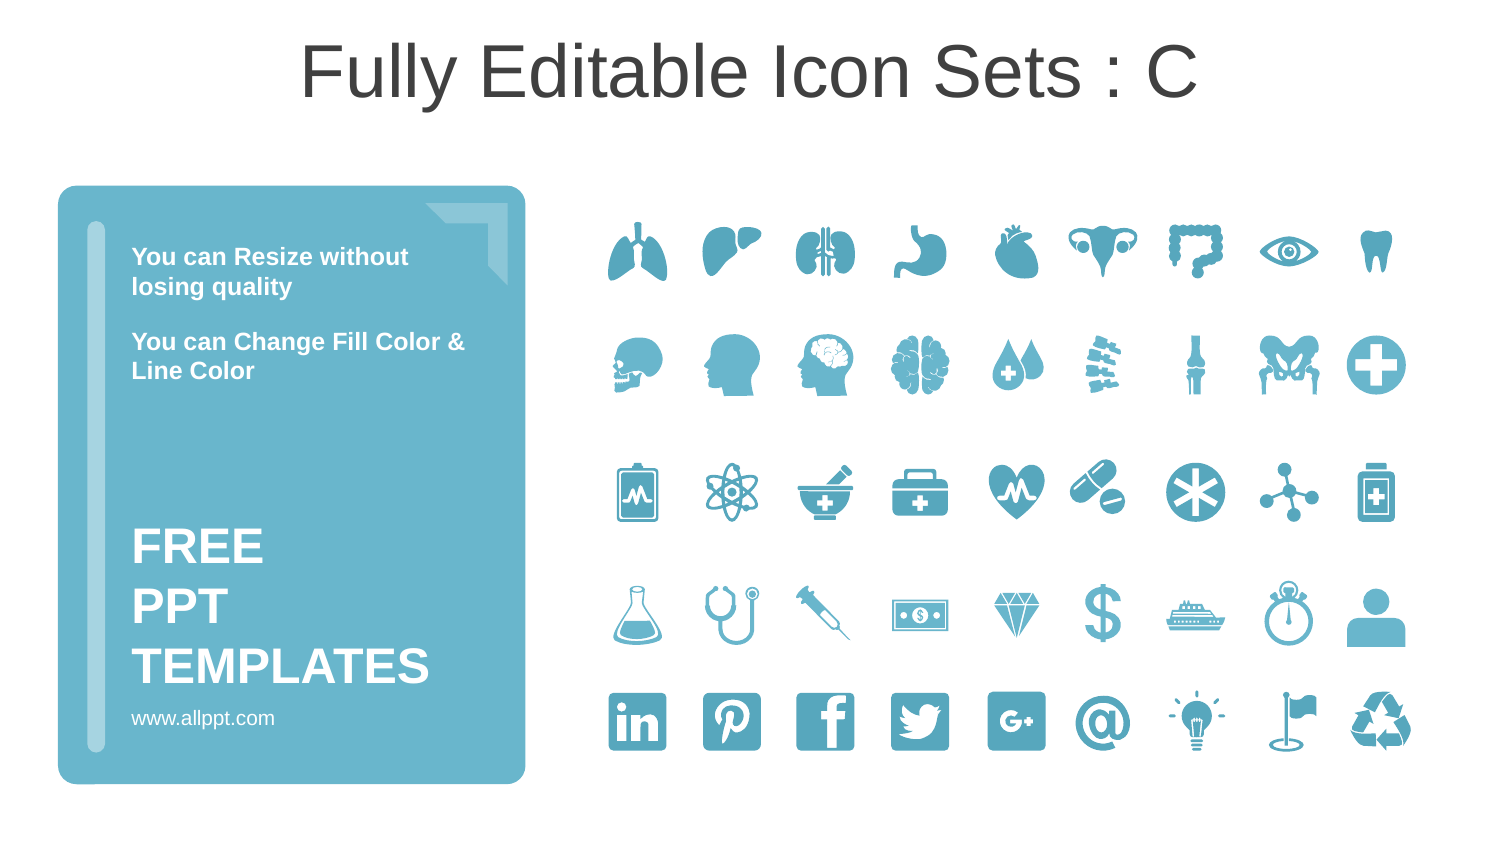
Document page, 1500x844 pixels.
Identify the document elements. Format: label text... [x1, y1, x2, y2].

text_box [1256, 333, 1322, 397]
text_box www.allppt.com [116, 701, 483, 737]
text_box [1215, 712, 1228, 720]
text_box [1166, 688, 1221, 753]
text_box [1184, 333, 1208, 397]
list Fully Editable Icon Sets : C [0, 20, 1500, 115]
text_box [703, 460, 761, 524]
text_box [1344, 333, 1408, 397]
text_box You can Change Fill Color & Line Color [116, 317, 483, 393]
text_box [1066, 223, 1140, 280]
text_box [606, 690, 669, 753]
text_box [889, 690, 952, 753]
text_box [1262, 578, 1316, 648]
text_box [703, 333, 761, 397]
text_box [793, 224, 857, 279]
text_box [1266, 689, 1319, 754]
text_box [614, 460, 661, 524]
text_box [611, 583, 665, 647]
text_box [1164, 460, 1228, 524]
text_box [888, 333, 952, 397]
text_box [986, 462, 1047, 522]
text_box [702, 583, 762, 648]
text_box [1067, 457, 1128, 517]
text_box [1355, 460, 1397, 524]
text_box FREE PPT TEMPLATES [116, 505, 483, 701]
text_box [700, 690, 764, 753]
text_box [1083, 582, 1123, 645]
text_box You can Resize without losing quality [116, 233, 483, 309]
text_box [890, 597, 951, 633]
text_box [1164, 598, 1228, 633]
text_box [1166, 222, 1226, 281]
text_box [1345, 586, 1408, 650]
text_box [794, 690, 857, 753]
text_box [795, 332, 856, 399]
text_box [985, 689, 1048, 753]
text_box [794, 583, 853, 643]
text_box [992, 590, 1042, 640]
text_box [606, 219, 670, 283]
text_box [1348, 689, 1413, 753]
text_box [891, 223, 949, 280]
text_box [610, 335, 665, 395]
text_box [1358, 228, 1395, 275]
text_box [1084, 335, 1122, 395]
text_box [1257, 460, 1321, 524]
text_box [990, 336, 1046, 393]
text_box [993, 222, 1041, 281]
text_box [1257, 234, 1321, 269]
text_box [890, 466, 950, 518]
text_box [1073, 693, 1133, 753]
text_box [795, 462, 856, 522]
text_box [700, 224, 764, 279]
